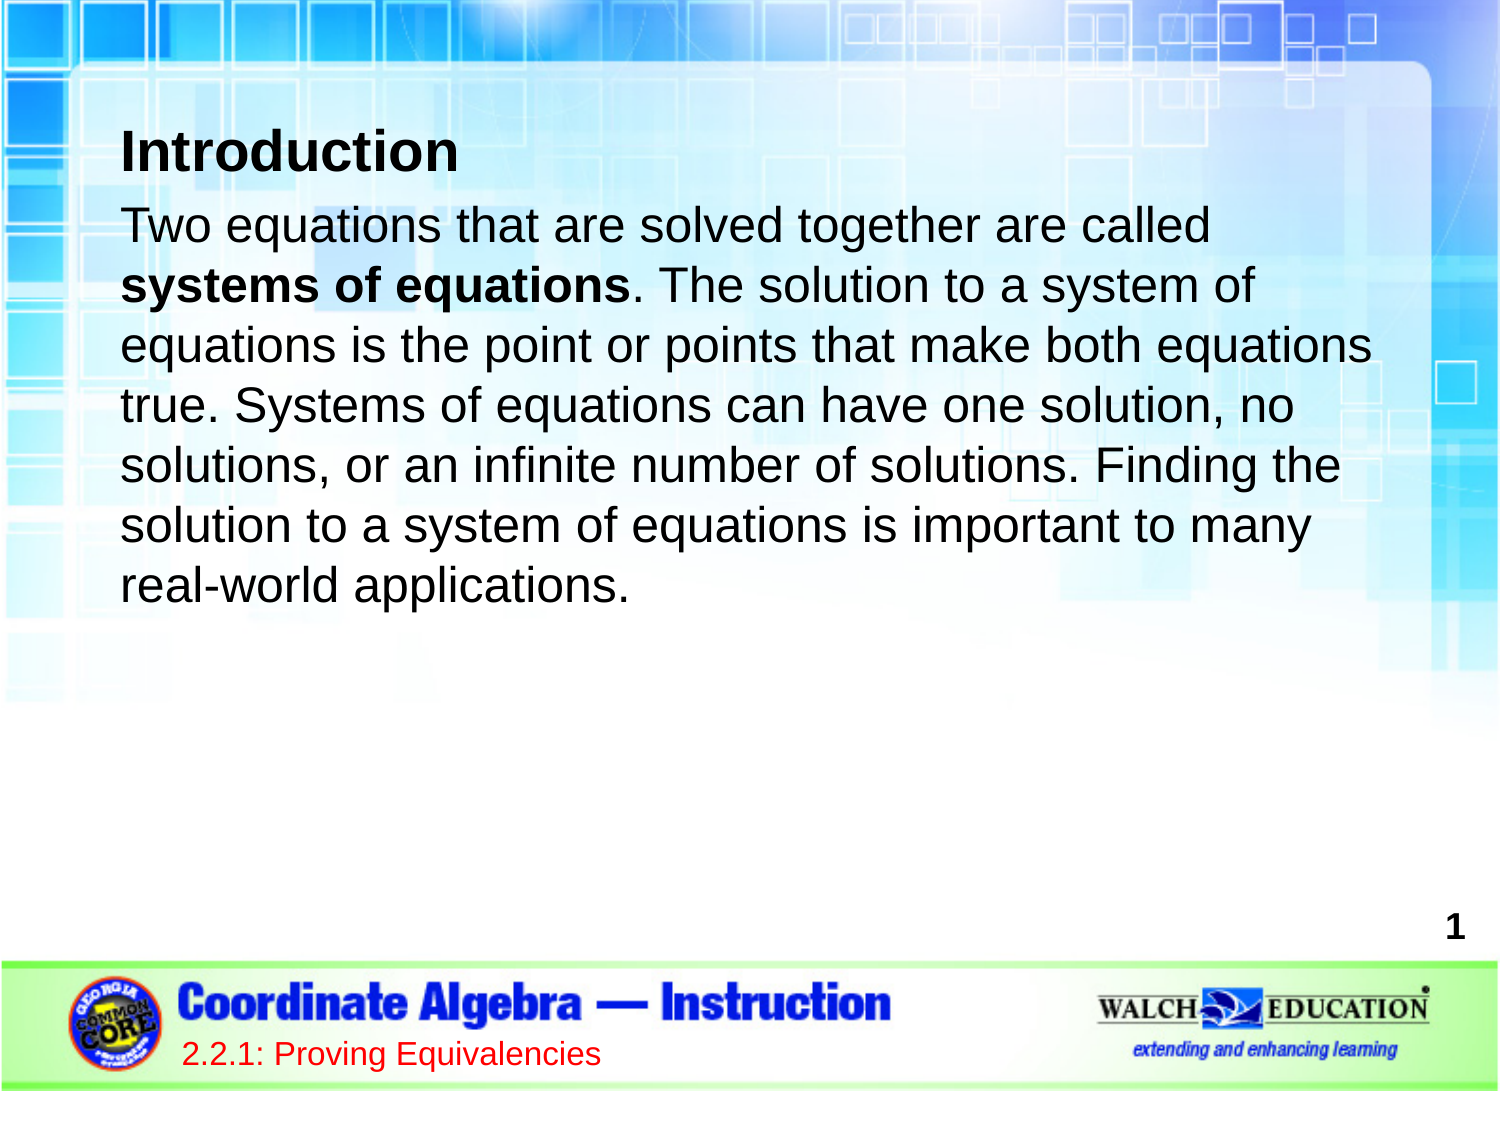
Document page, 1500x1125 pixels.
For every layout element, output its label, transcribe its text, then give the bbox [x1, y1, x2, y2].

picture [1, 0, 1500, 1091]
list 2.2.1: Proving Equivalencies [166, 1024, 1074, 1069]
slide_number 1 [1361, 901, 1481, 949]
subtitle Introduction Two equations that are solved together are called systems of equations. The solution to a system of equations is the point or points that make both equations true. Systems of equations can have one solution, no solutions, or an infinite number of solutions. Finding the solution to a system of equations is important to many real-world applications. [105, 105, 1394, 925]
